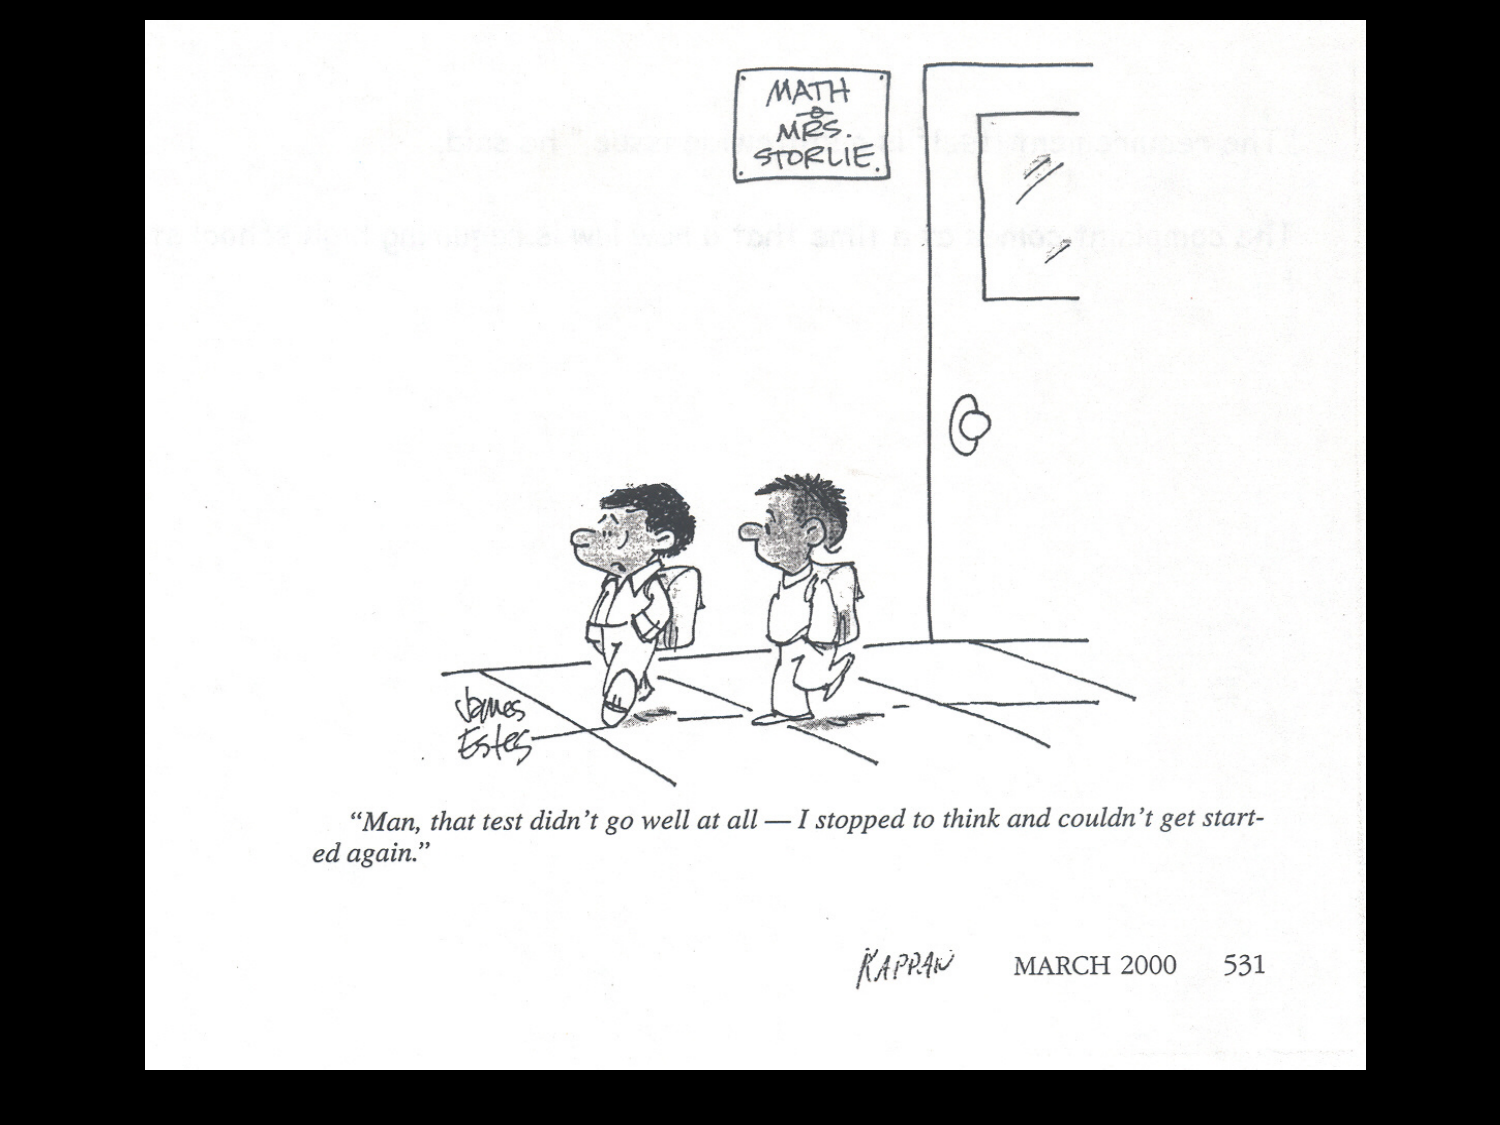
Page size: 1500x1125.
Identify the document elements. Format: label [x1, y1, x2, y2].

text_box [144, 20, 1366, 1070]
